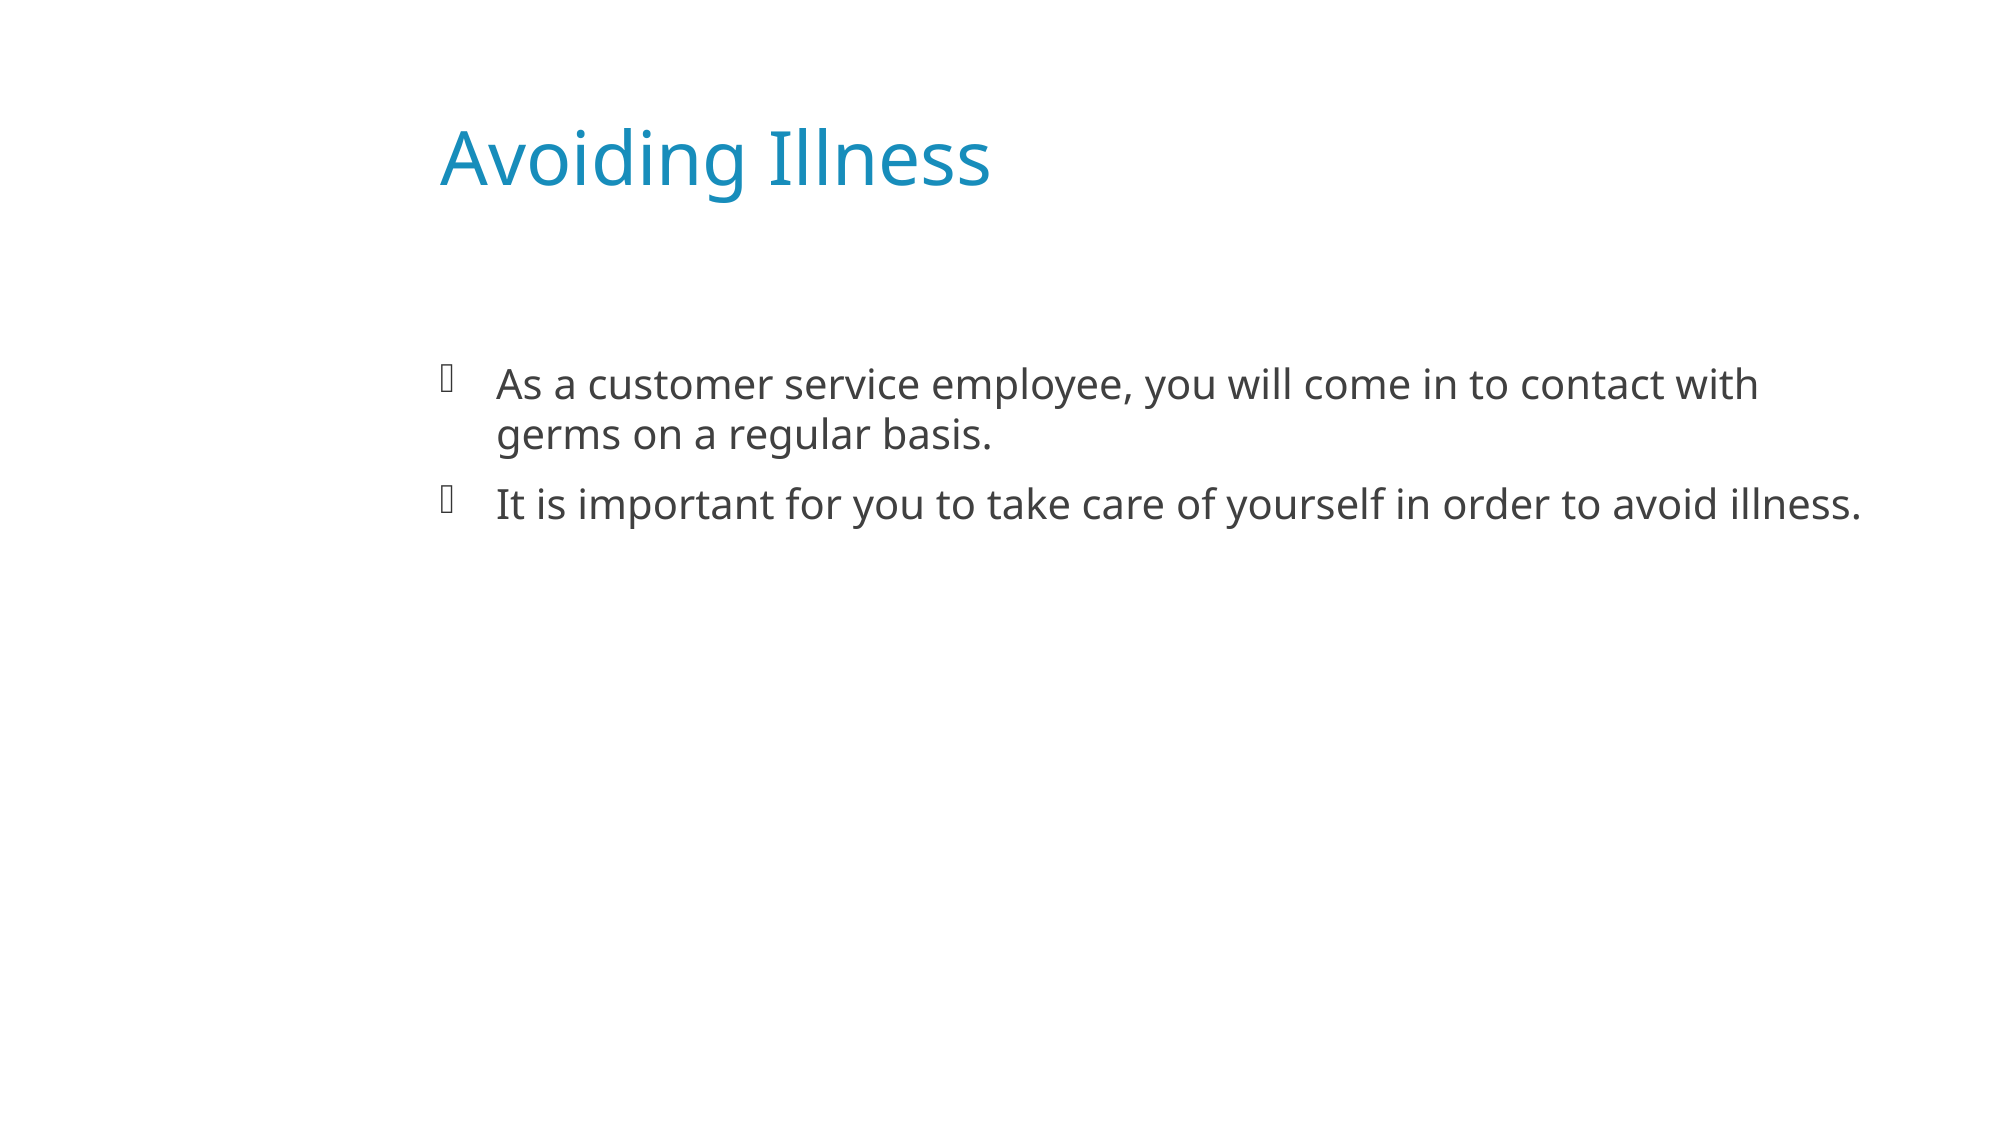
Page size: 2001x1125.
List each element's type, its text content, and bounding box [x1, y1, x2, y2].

list As a customer service employee, you will come in to contact with germs on a regular basis. It is important for you to take care of yourself in order to avoid illness. [424, 350, 1888, 1074]
title Avoiding Illness [425, 102, 1888, 313]
